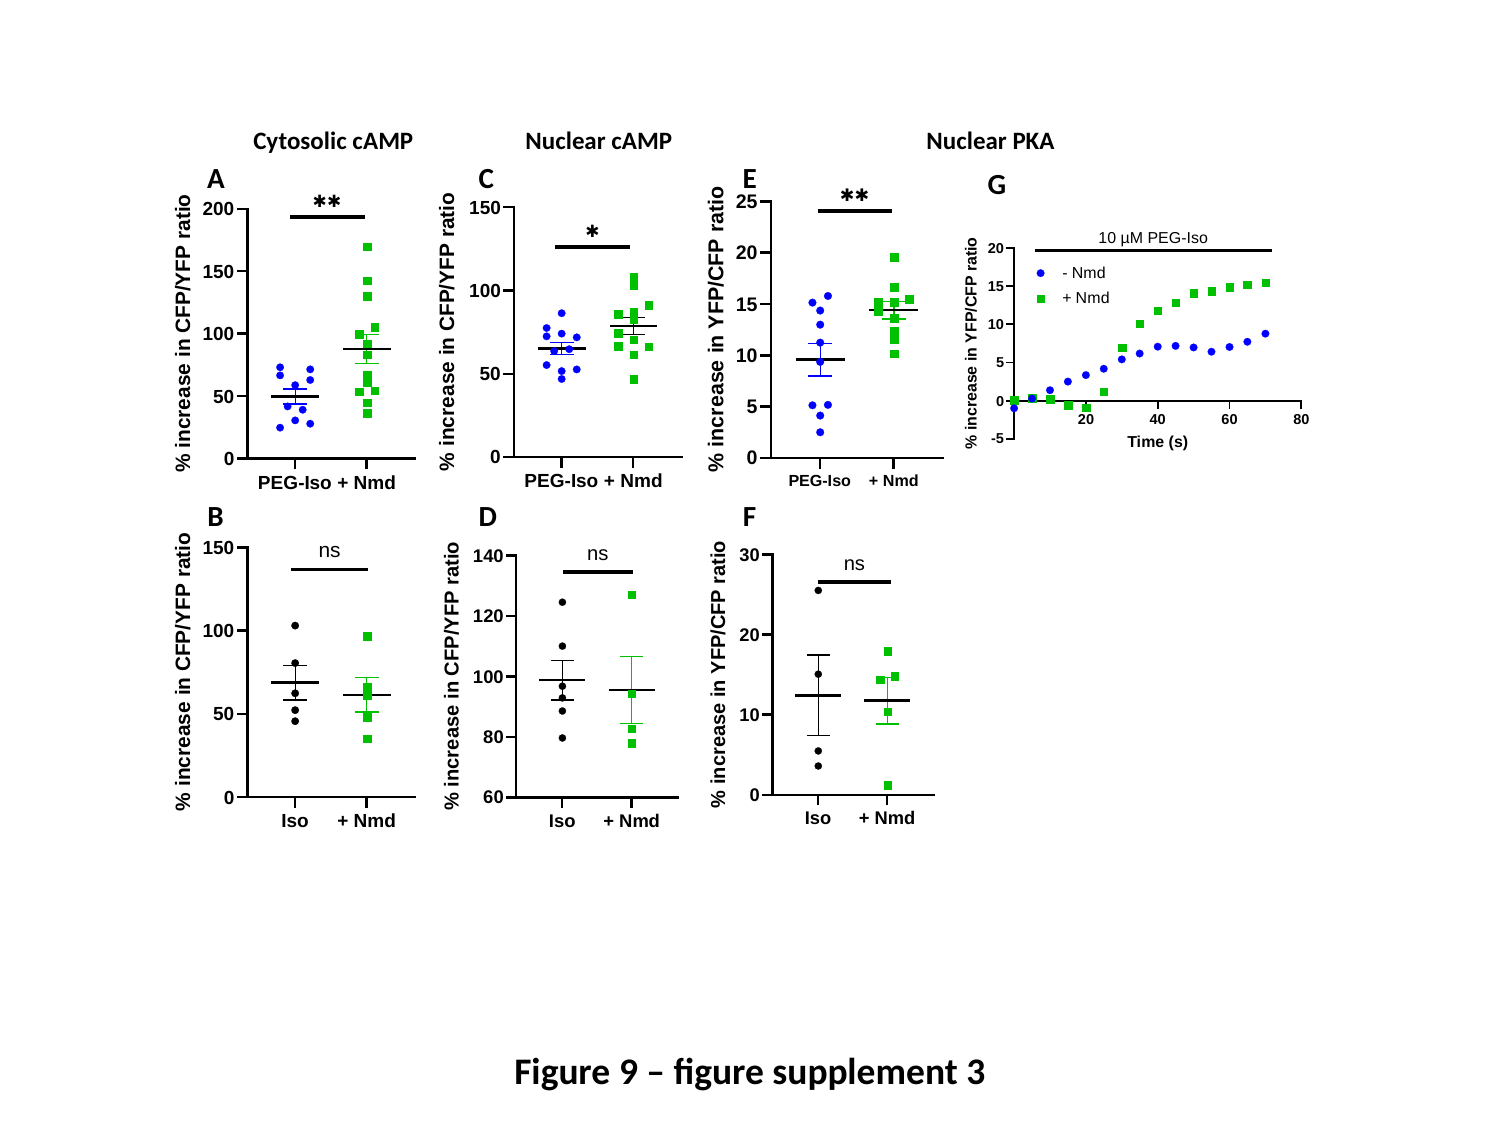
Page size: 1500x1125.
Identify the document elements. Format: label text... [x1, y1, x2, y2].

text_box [153, 116, 1347, 848]
text_box Figure 9 – figure supplement 3 [411, 1039, 1089, 1100]
